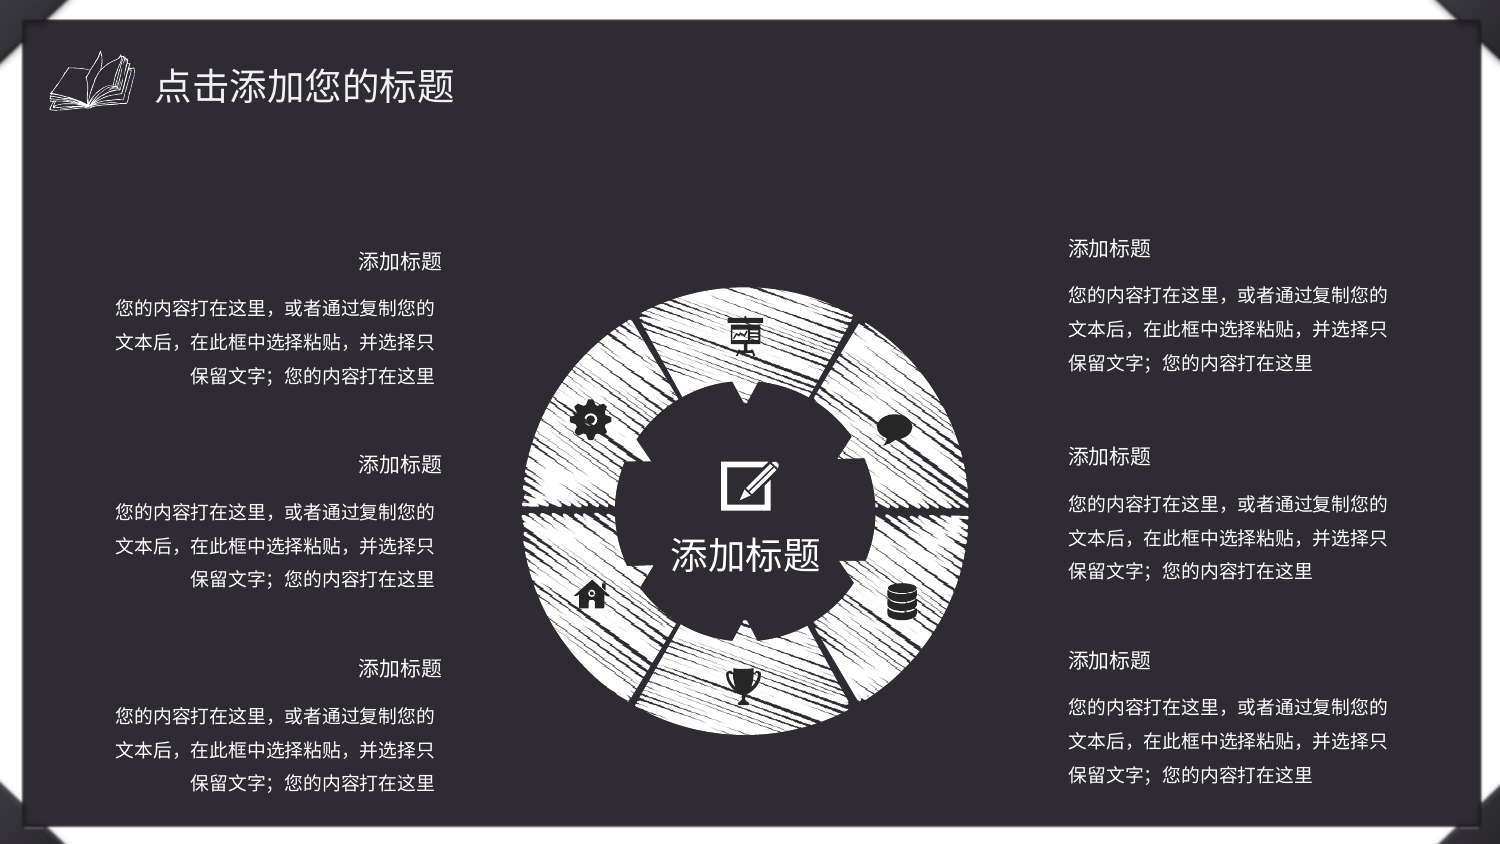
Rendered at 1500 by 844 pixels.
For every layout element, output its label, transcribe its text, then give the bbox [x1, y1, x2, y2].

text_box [1053, 439, 1407, 592]
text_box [96, 244, 450, 396]
text_box [812, 320, 969, 510]
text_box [569, 399, 612, 440]
text_box [812, 514, 969, 704]
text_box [887, 583, 917, 621]
text_box [634, 617, 852, 735]
text_box [521, 318, 679, 509]
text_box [1053, 643, 1407, 795]
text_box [574, 579, 610, 609]
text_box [1053, 231, 1407, 383]
text_box [726, 668, 761, 706]
text_box [877, 414, 913, 446]
text_box [637, 287, 855, 406]
text_box [521, 512, 678, 702]
text_box [49, 50, 136, 111]
picture [0, 0, 1500, 844]
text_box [727, 315, 764, 356]
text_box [649, 460, 843, 582]
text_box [96, 651, 450, 804]
text_box 点击添加您的标题 [139, 55, 513, 116]
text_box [96, 448, 450, 600]
